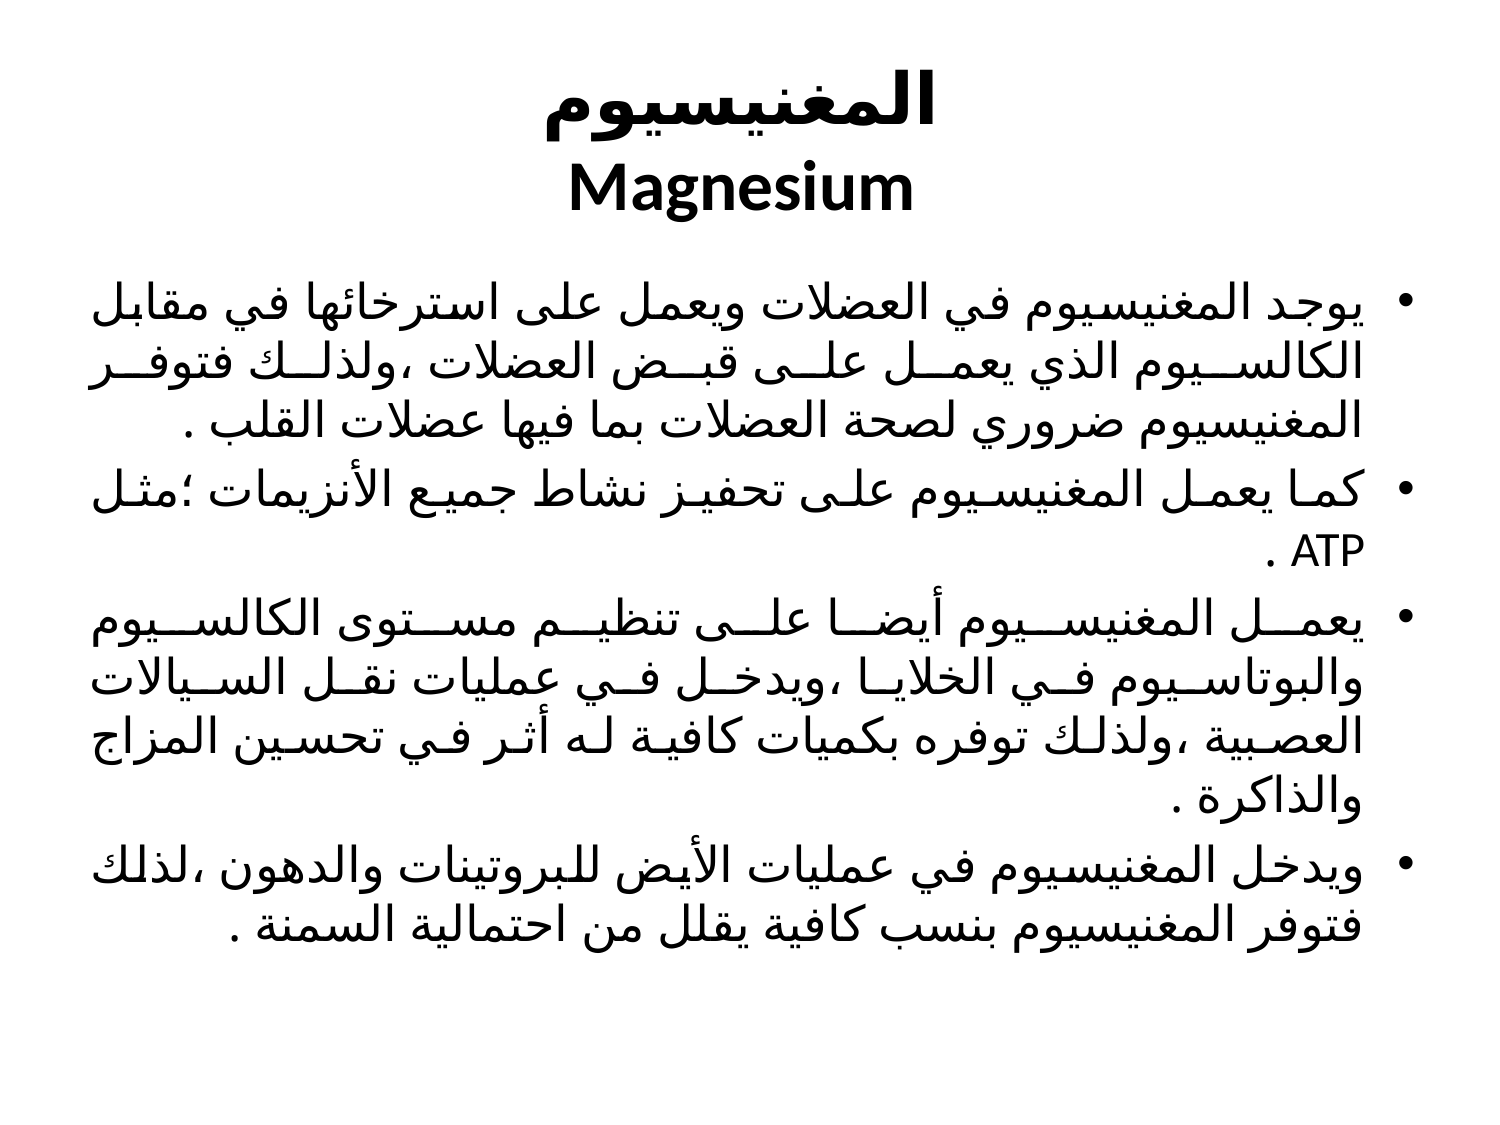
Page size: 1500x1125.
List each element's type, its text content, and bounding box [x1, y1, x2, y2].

list يوجد المغنيسيوم في العضلات ويعمل على استرخائها في مقابل الكالسيوم الذي يعمل على قبض العضلات ،ولذلك فتوفر المغنيسيوم ضروري لصحة العضلات بما فيها عضلات القلب . كما يعمل المغنيسيوم على تحفيز نشاط جميع الأنزيمات ؛مثل ATP . يعمل المغنيسيوم أيضا على تنظيم مستوى الكالسيوم والبوتاسيوم في الخلايا ،ويدخل في عمليات نقل السيالات العصبية ،ولذلك توفره بكميات كافية له أثر في تحسين المزاج والذاكرة . ويدخل المغنيسيوم في عمليات الأيض للبروتينات والدهون ،لذلك فتوفر المغنيسيوم بنسب كافية يقلل من احتمالية السمنة . [75, 262, 1425, 1005]
title المغنيسيوم Magnesium [75, 45, 1425, 233]
